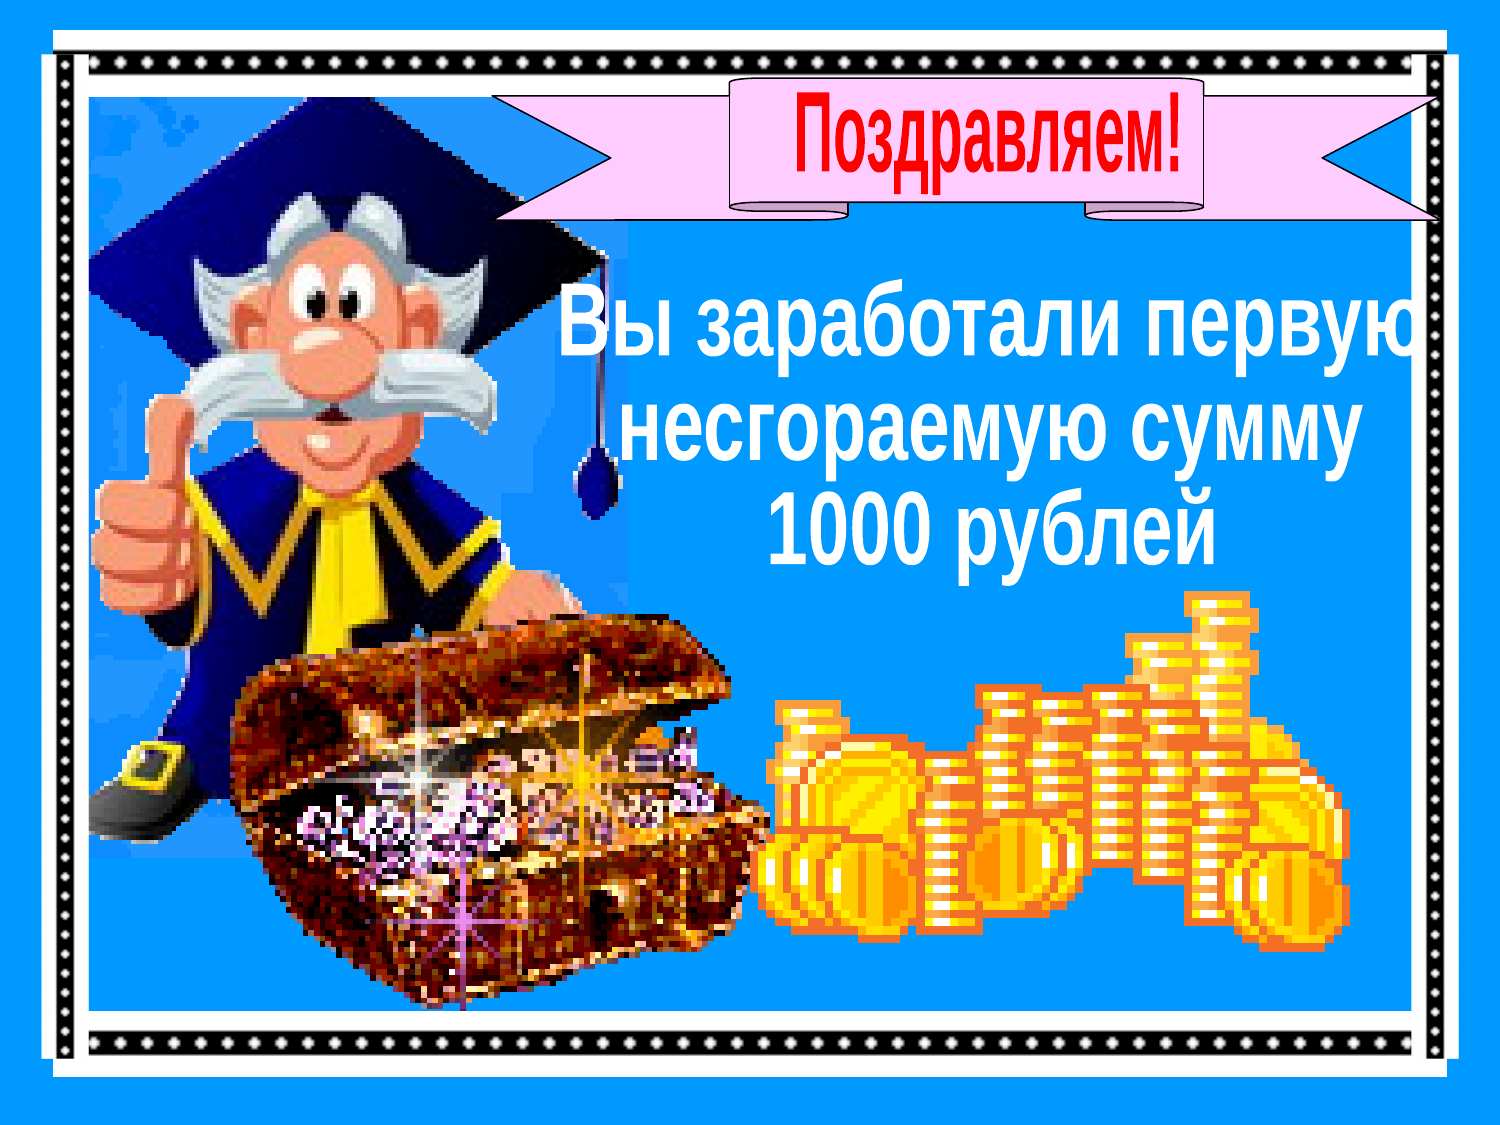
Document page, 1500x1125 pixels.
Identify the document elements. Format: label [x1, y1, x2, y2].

text_box [229, 550, 1377, 1009]
text_box [633, 105, 1441, 221]
picture [0, 30, 1500, 1078]
